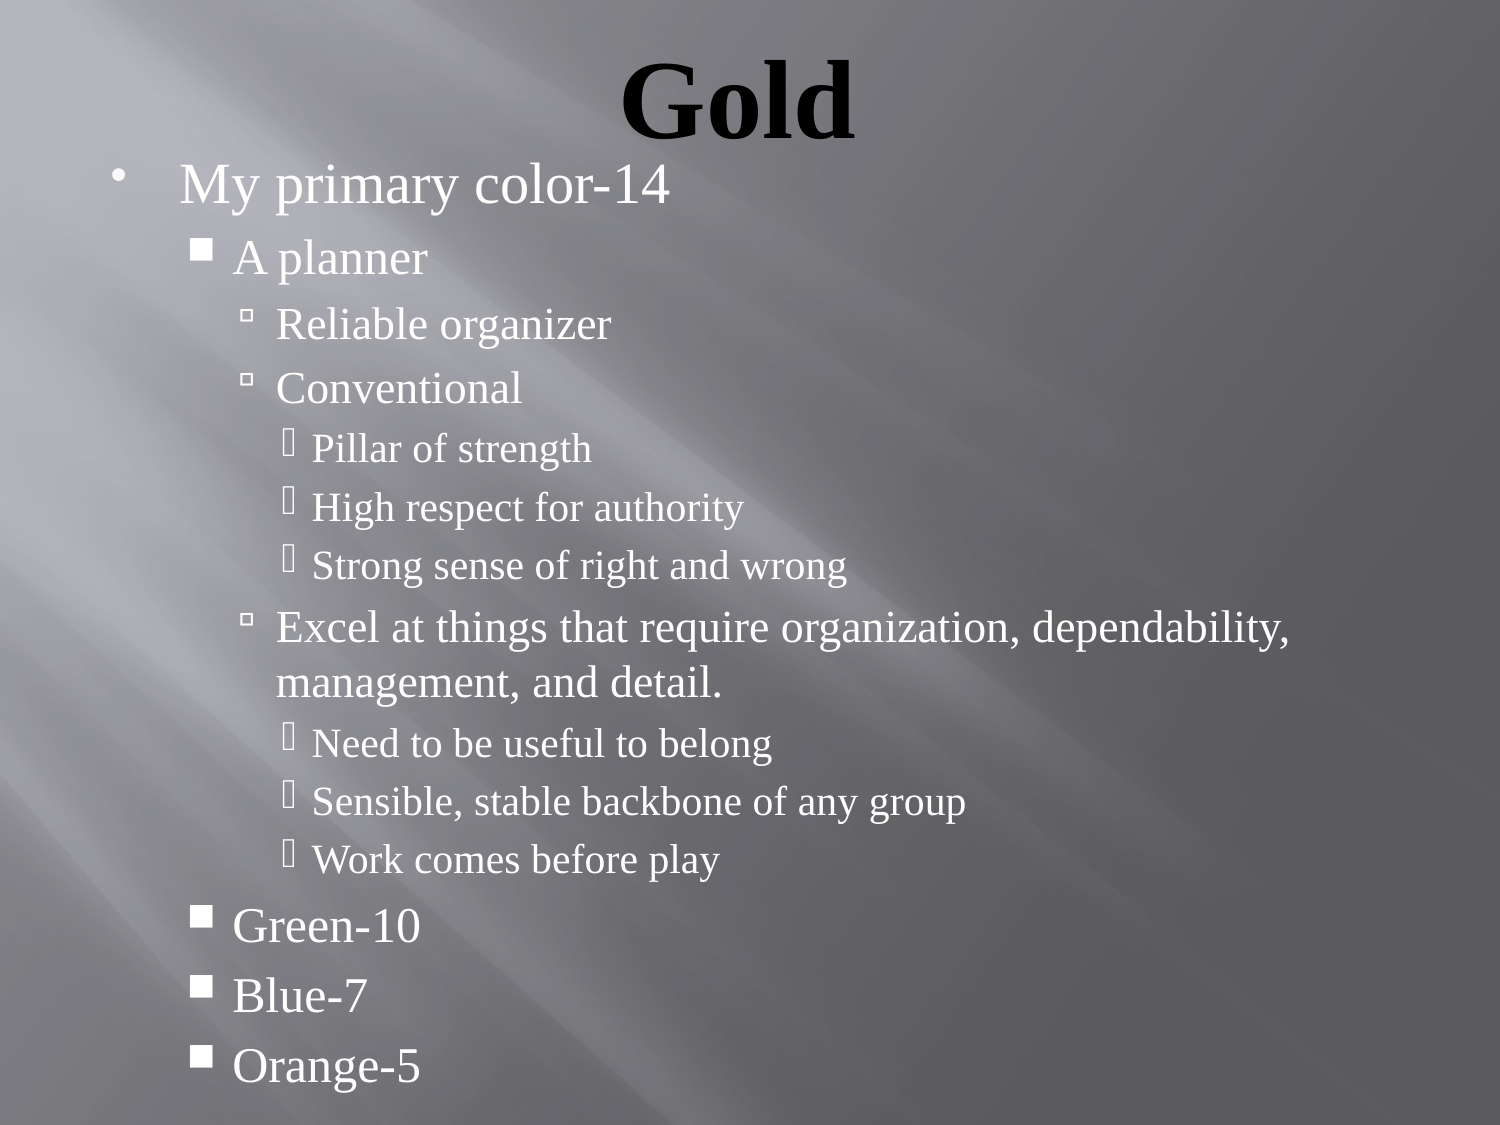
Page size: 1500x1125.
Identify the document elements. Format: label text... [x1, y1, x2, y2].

list My primary color-14 A planner Reliable organizer Conventional Pillar of strength High respect for authority Strong sense of right and wrong Excel at things that require organization, dependability, management, and detail. Need to be useful to belong Sensible, stable backbone of any group Work comes before play Green-10 Blue-7 Orange-5 [75, 137, 1438, 1125]
title Gold [62, 0, 1413, 188]
